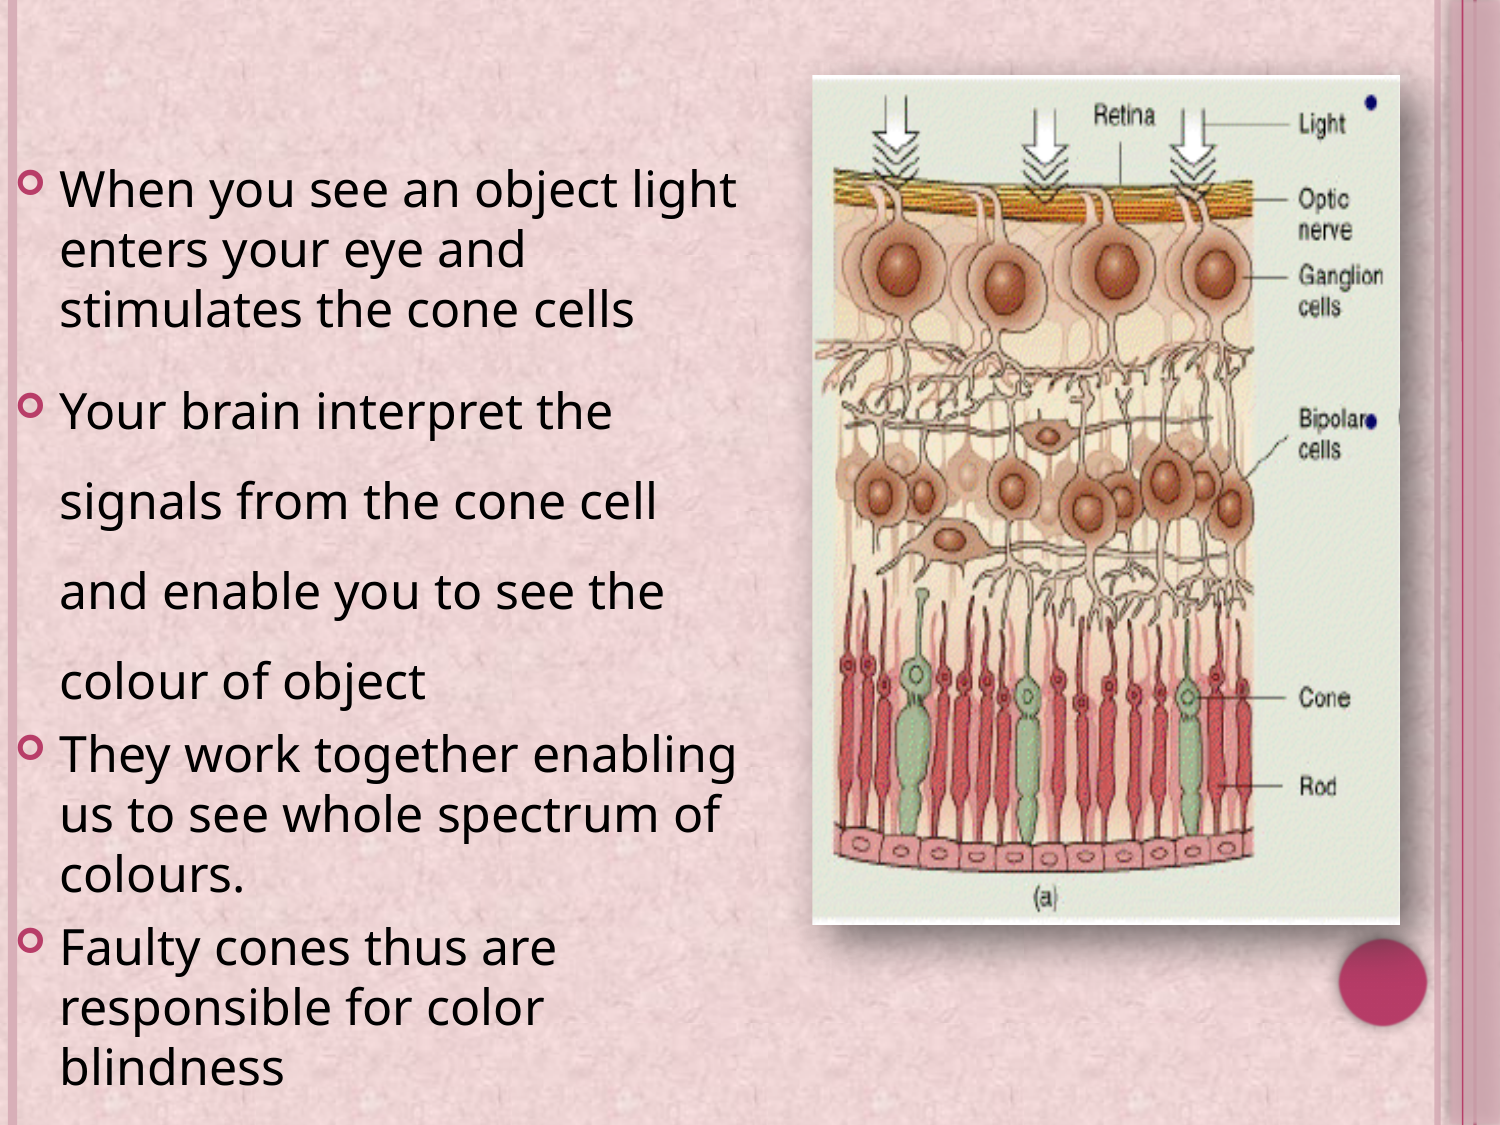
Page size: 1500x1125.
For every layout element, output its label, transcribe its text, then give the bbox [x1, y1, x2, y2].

picture [812, 75, 1400, 925]
list When you see an object light enters your eye and stimulates the cone cells Your brain interpret the signals from the cone cell and enable you to see the colour of object They work together enabling us to see whole spectrum of colours. Faulty cones thus are responsible for color blindness [0, 149, 775, 1125]
